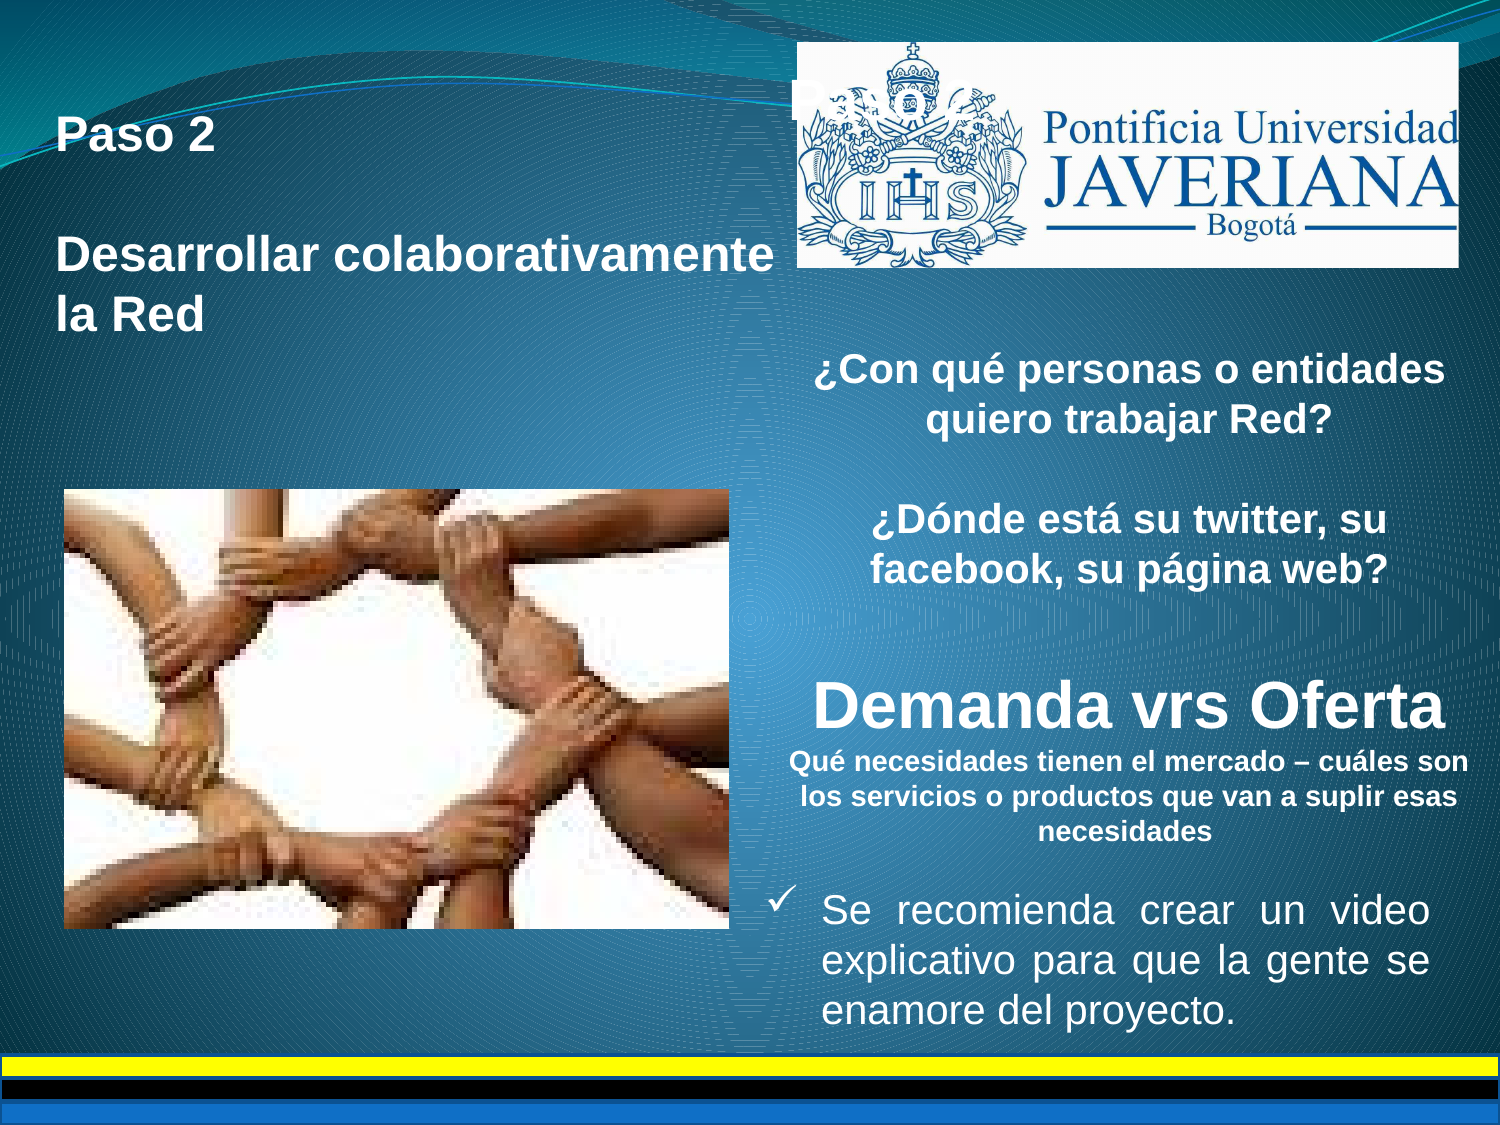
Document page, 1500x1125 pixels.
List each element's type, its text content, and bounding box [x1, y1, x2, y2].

text_box Paso 2 Desarrollar colaborativamente la Red [40, 94, 805, 350]
text_box [0, 1053, 1500, 1076]
picture [796, 42, 1459, 268]
text_box [0, 1104, 1500, 1125]
text_box [64, 350, 773, 386]
text_box [0, 1076, 1500, 1104]
text_box Se recomienda crear un video explicativo para que la gente se enamore del proyecto. [749, 625, 1446, 1041]
text_box Paso 2 ¿Con qué personas o entidades quiero trabajar Red? ¿Dónde está su twitter, su facebook, su página web? Demanda vrs Oferta Qué necesidades tienen el mercado – cuáles son los servicios o productos que van a suplir esas necesidades [773, 54, 1486, 925]
picture [64, 489, 729, 929]
text_box [14, 386, 773, 762]
